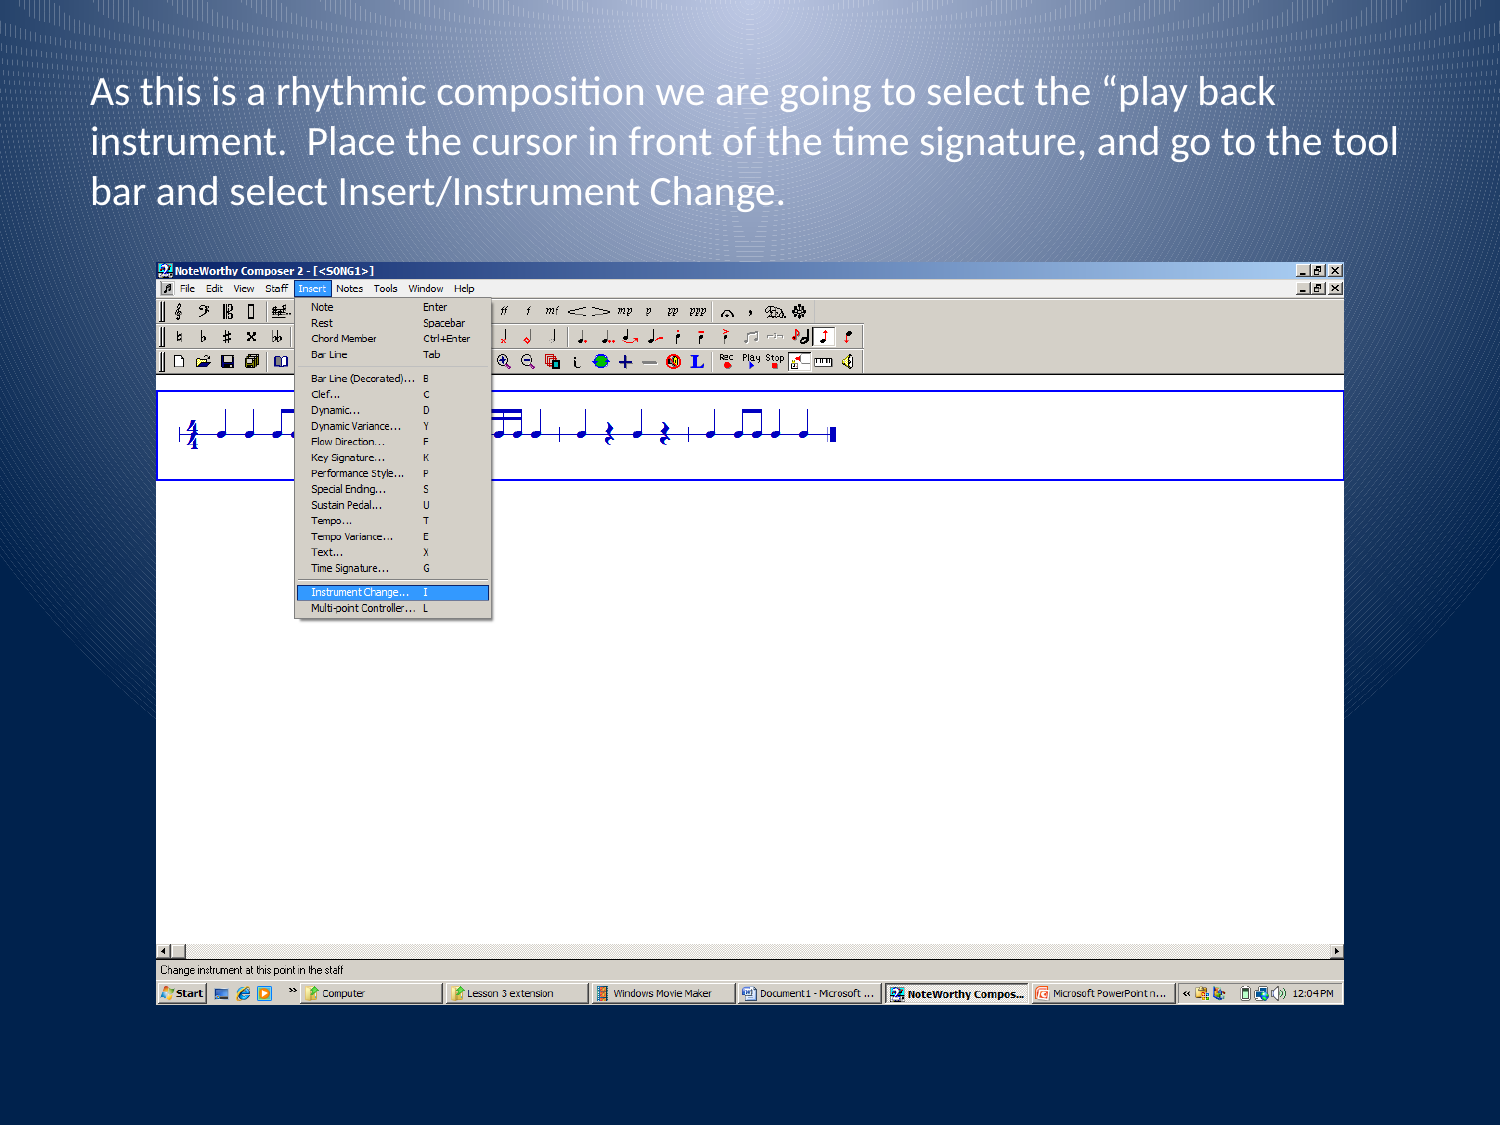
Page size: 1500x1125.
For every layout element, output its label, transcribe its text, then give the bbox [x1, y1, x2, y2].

title As this is a rhythmic composition we are going to select the “play back instrument. Place the cursor in front of the time signature, and go to the tool bar and select Insert/Instrument Change. [75, 45, 1425, 233]
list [155, 262, 1345, 1006]
